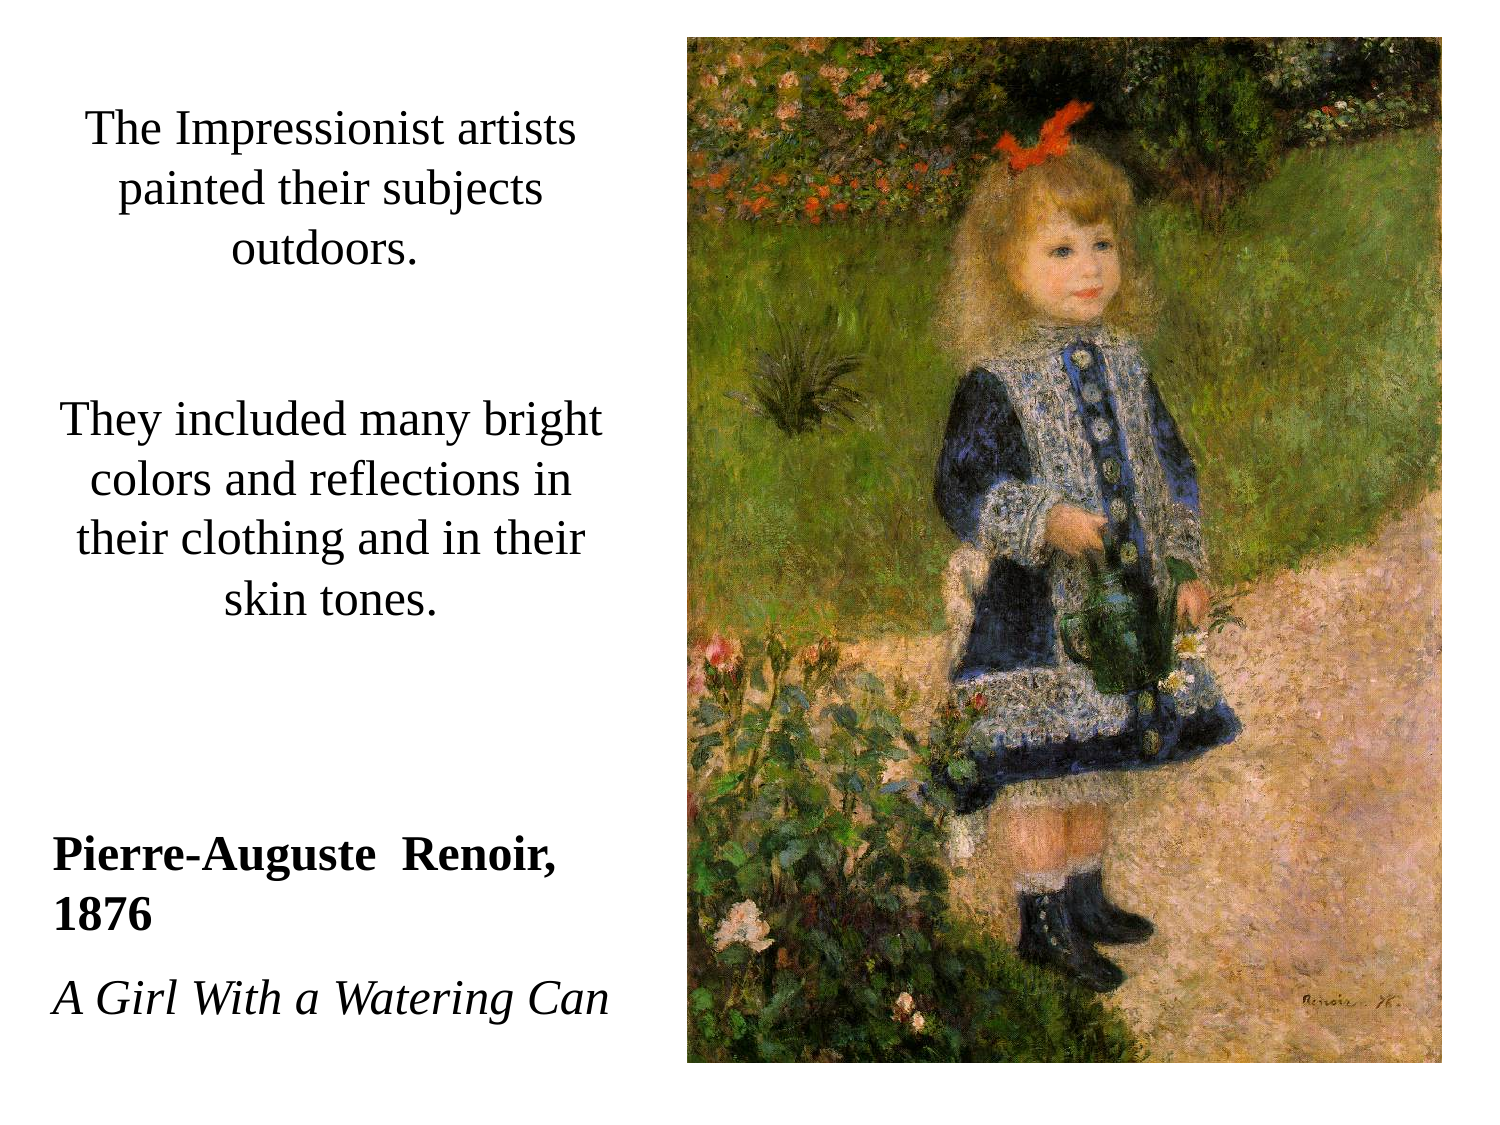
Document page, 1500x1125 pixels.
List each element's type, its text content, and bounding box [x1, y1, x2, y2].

picture [687, 37, 1442, 1063]
text_box The Impressionist artists painted their subjects outdoors. They included many bright colors and reflections in their clothing and in their skin tones. [37, 87, 625, 633]
text_box Pierre-Auguste Renoir, 1876 A Girl With a Watering Can [37, 812, 650, 1033]
